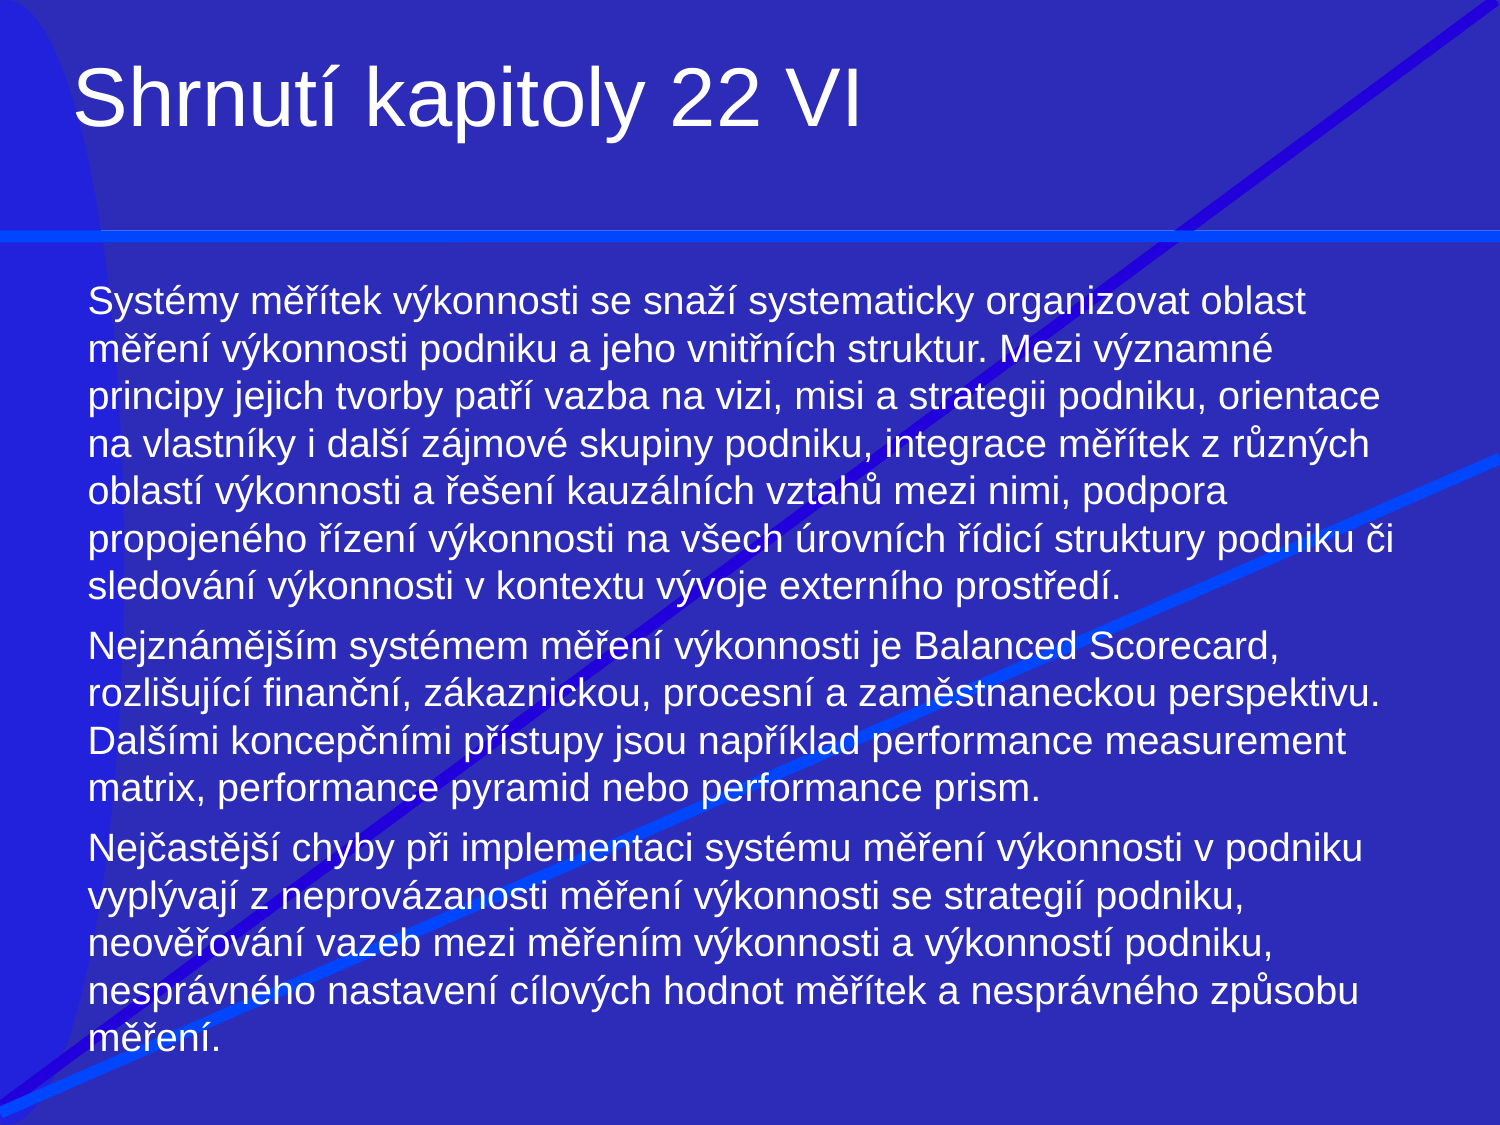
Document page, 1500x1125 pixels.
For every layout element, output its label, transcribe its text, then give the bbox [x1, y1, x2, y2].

title Shrnutí kapitoly 22 VI [72, 43, 1428, 145]
list Systémy měřítek výkonnosti se snaží systematicky organizovat oblast měření výkonnosti podniku a jeho vnitřních struktur. Mezi významné principy jejich tvorby patří vazba na vizi, misi a strategii podniku, orientace na vlastníky i další zájmové skupiny podniku, integrace měřítek z různých oblastí výkonnosti a řešení kauzálních vztahů mezi nimi, podpora propojeného řízení výkonnosti na všech úrovních řídicí struktury podniku či sledování výkonnosti v kontextu vývoje externího prostředí. Nejznámějším systémem měření výkonnosti je Balanced Scorecard, rozlišující finanční, zákaznickou, procesní a zaměstnaneckou perspektivu. Dalšími koncepčními přístupy jsou například performance measurement matrix, performance pyramid nebo performance prism. Nejčastější chyby při implementaci systému měření výkonnosti v podniku vyplývají z neprovázanosti měření výkonnosti se strategií podniku, neověřování vazeb mezi měřením výkonnosti a výkonností podniku, nesprávného nastavení cílových hodnot měřítek a nesprávného způsobu měření. [87, 275, 1413, 1068]
